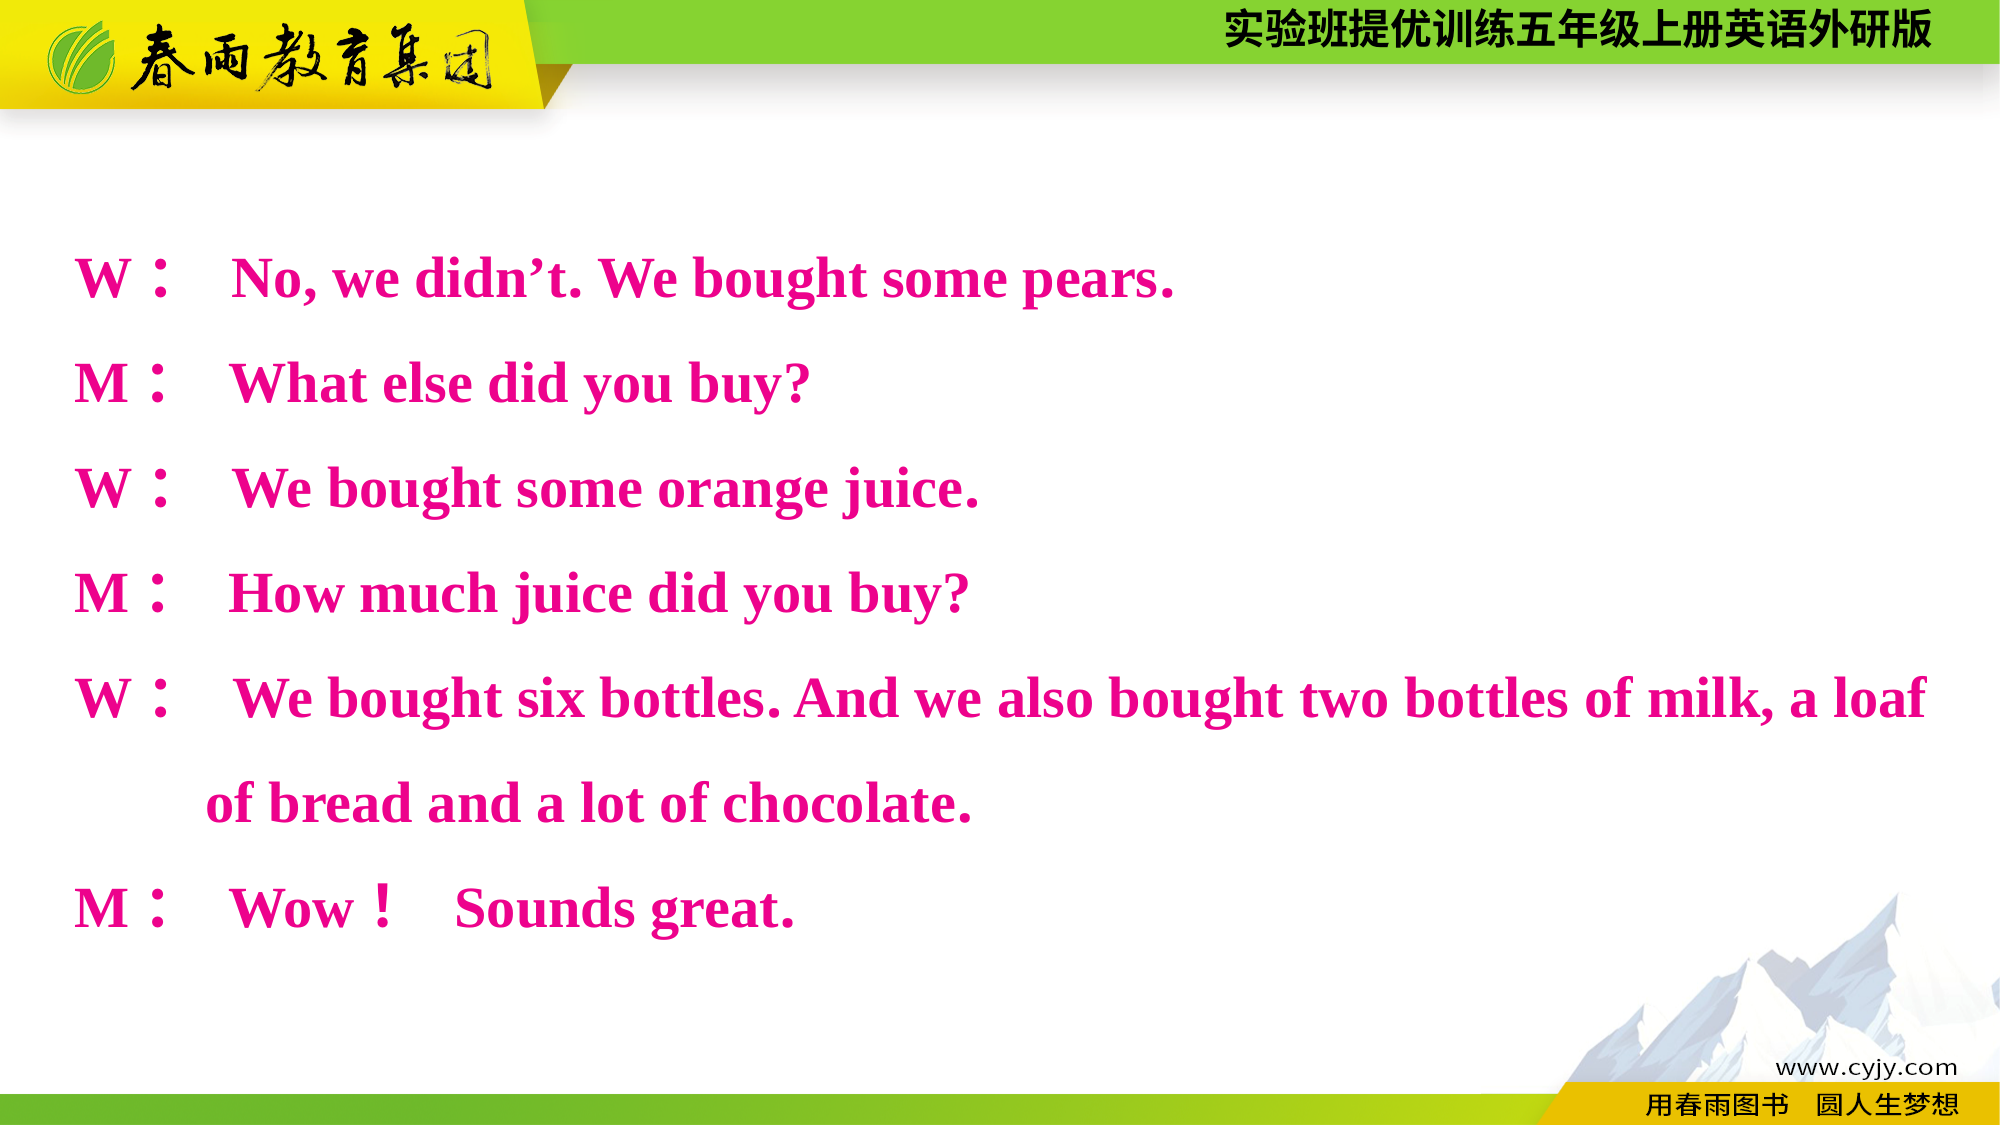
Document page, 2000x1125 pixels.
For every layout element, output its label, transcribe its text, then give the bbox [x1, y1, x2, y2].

picture [0, 0, 2000, 1125]
list W： No, we didn’t. We bought some pears. M： What else did you buy? W： We bought some orange juice. M： How much juice did you buy? W： We bought six bottles. And we also bought two bottles of milk, a loaf of bread and a lot of chocolate. M： Wow！ Sounds great. [59, 196, 1944, 941]
